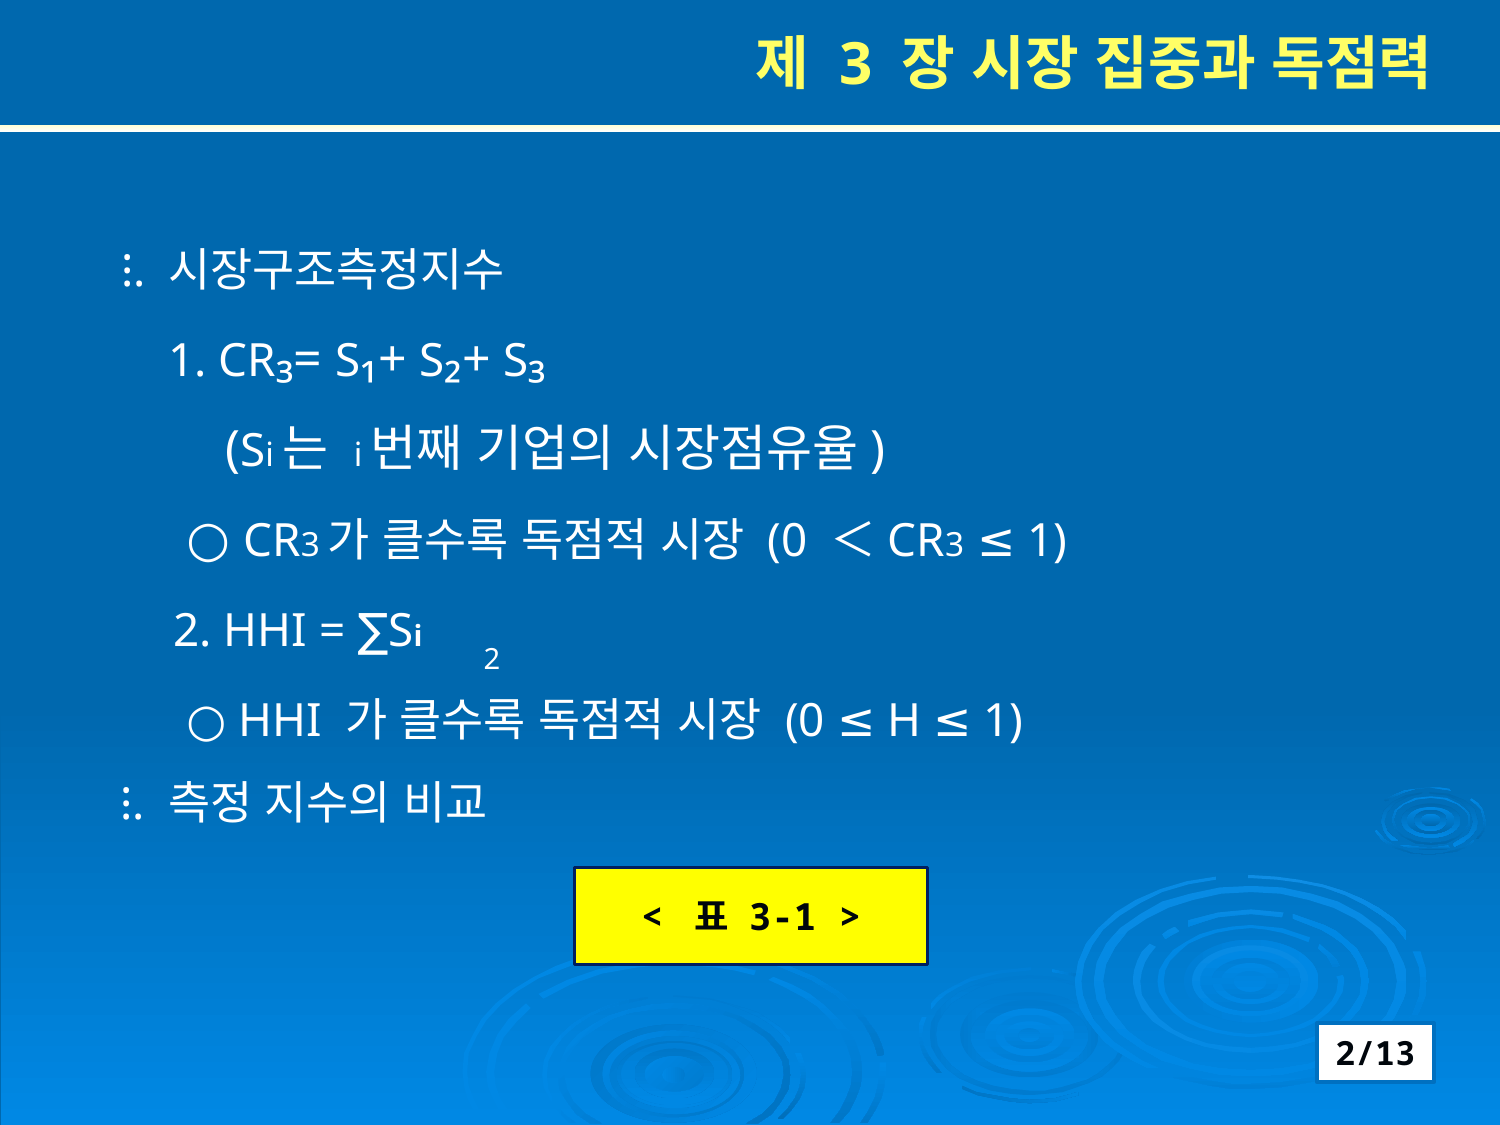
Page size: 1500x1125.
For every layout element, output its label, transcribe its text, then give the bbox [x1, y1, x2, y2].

text_box [0, 125, 1500, 132]
text_box 2 [468, 632, 517, 683]
text_box 제 3 장 시장 집중과 독점력 [702, 19, 1447, 104]
text_box ⁝. 시장구조측정지수 1. CR₃= S₁+ S₂+ S₃ (Si는 i번째 기업의 시장점유율) ○ CR3가 클수록 독점적 시장 (0 ＜CR3 ≤ 1) 2. HHI = ∑Si ○ HHI 가 클수록 독점적 시장 (0 ≤ H ≤ 1) ⁝. 측정 지수의 비교 [93, 199, 1417, 837]
text_box < 표 3-1 > [572, 865, 930, 966]
text_box 2/13 [1315, 1021, 1436, 1084]
